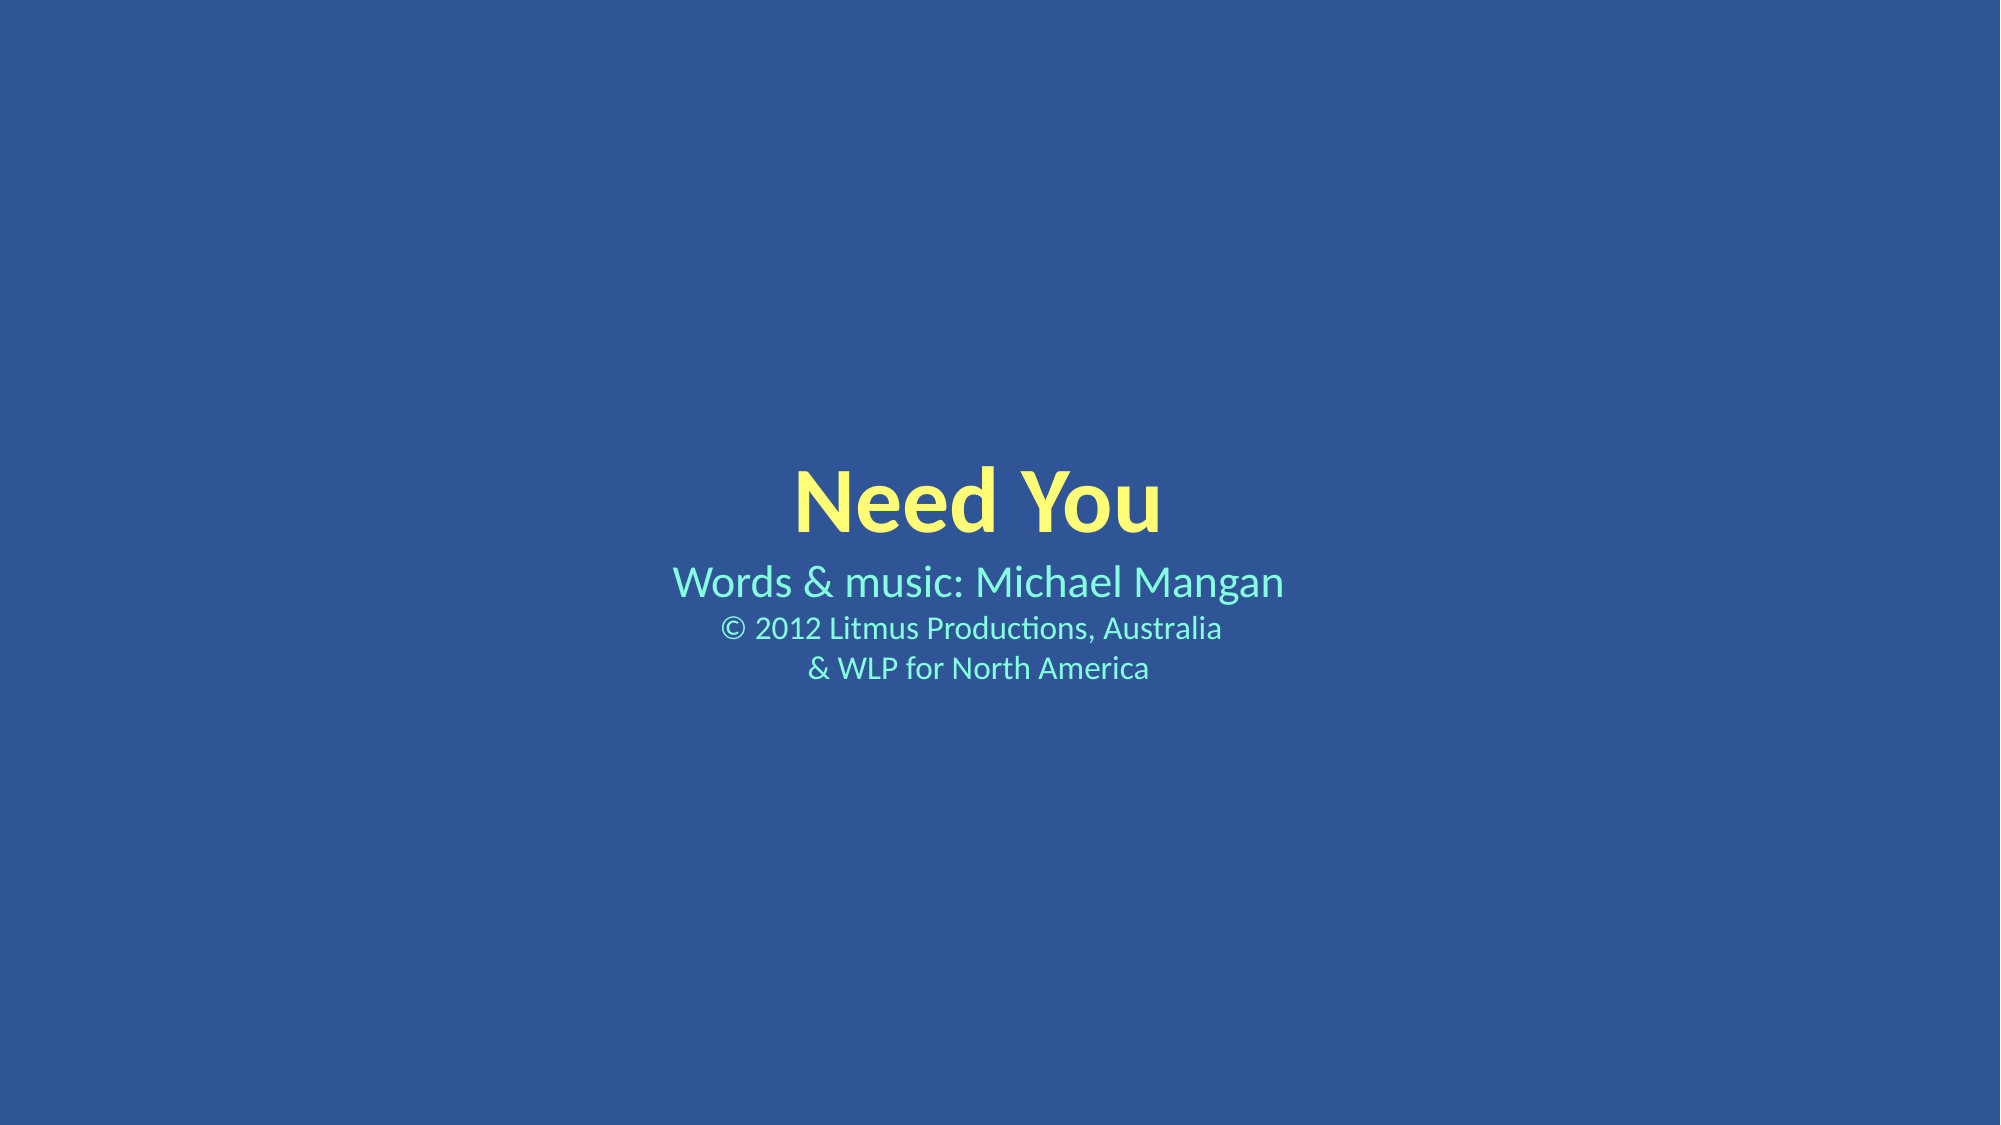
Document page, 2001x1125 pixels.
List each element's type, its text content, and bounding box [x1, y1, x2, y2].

text_box Need You Words & music: Michael Mangan © 2012 Litmus Productions, Australia & WLP for North America [291, 403, 1667, 722]
